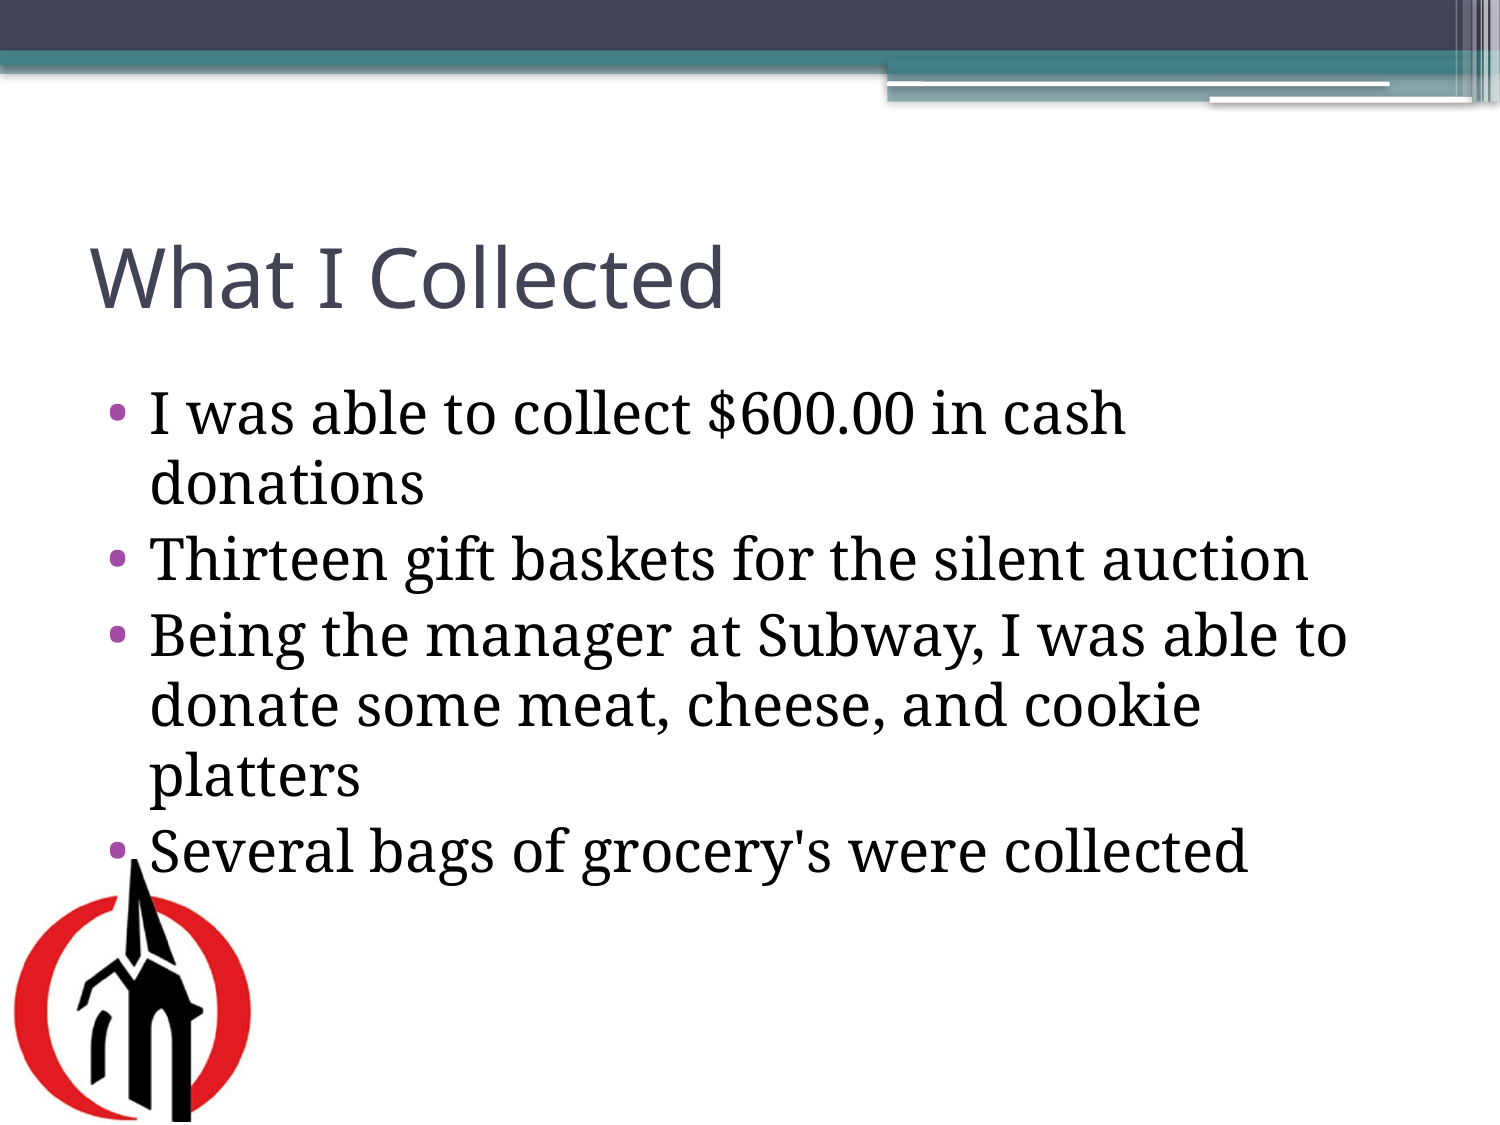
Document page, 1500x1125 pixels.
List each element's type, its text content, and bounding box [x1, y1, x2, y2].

title What I Collected [75, 187, 1425, 363]
list I was able to collect $600.00 in cash donations Thirteen gift baskets for the silent auction Being the manager at Subway, I was able to donate some meat, cheese, and cookie platters Several bags of grocery's were collected [75, 368, 1425, 1079]
picture [0, 859, 263, 1122]
